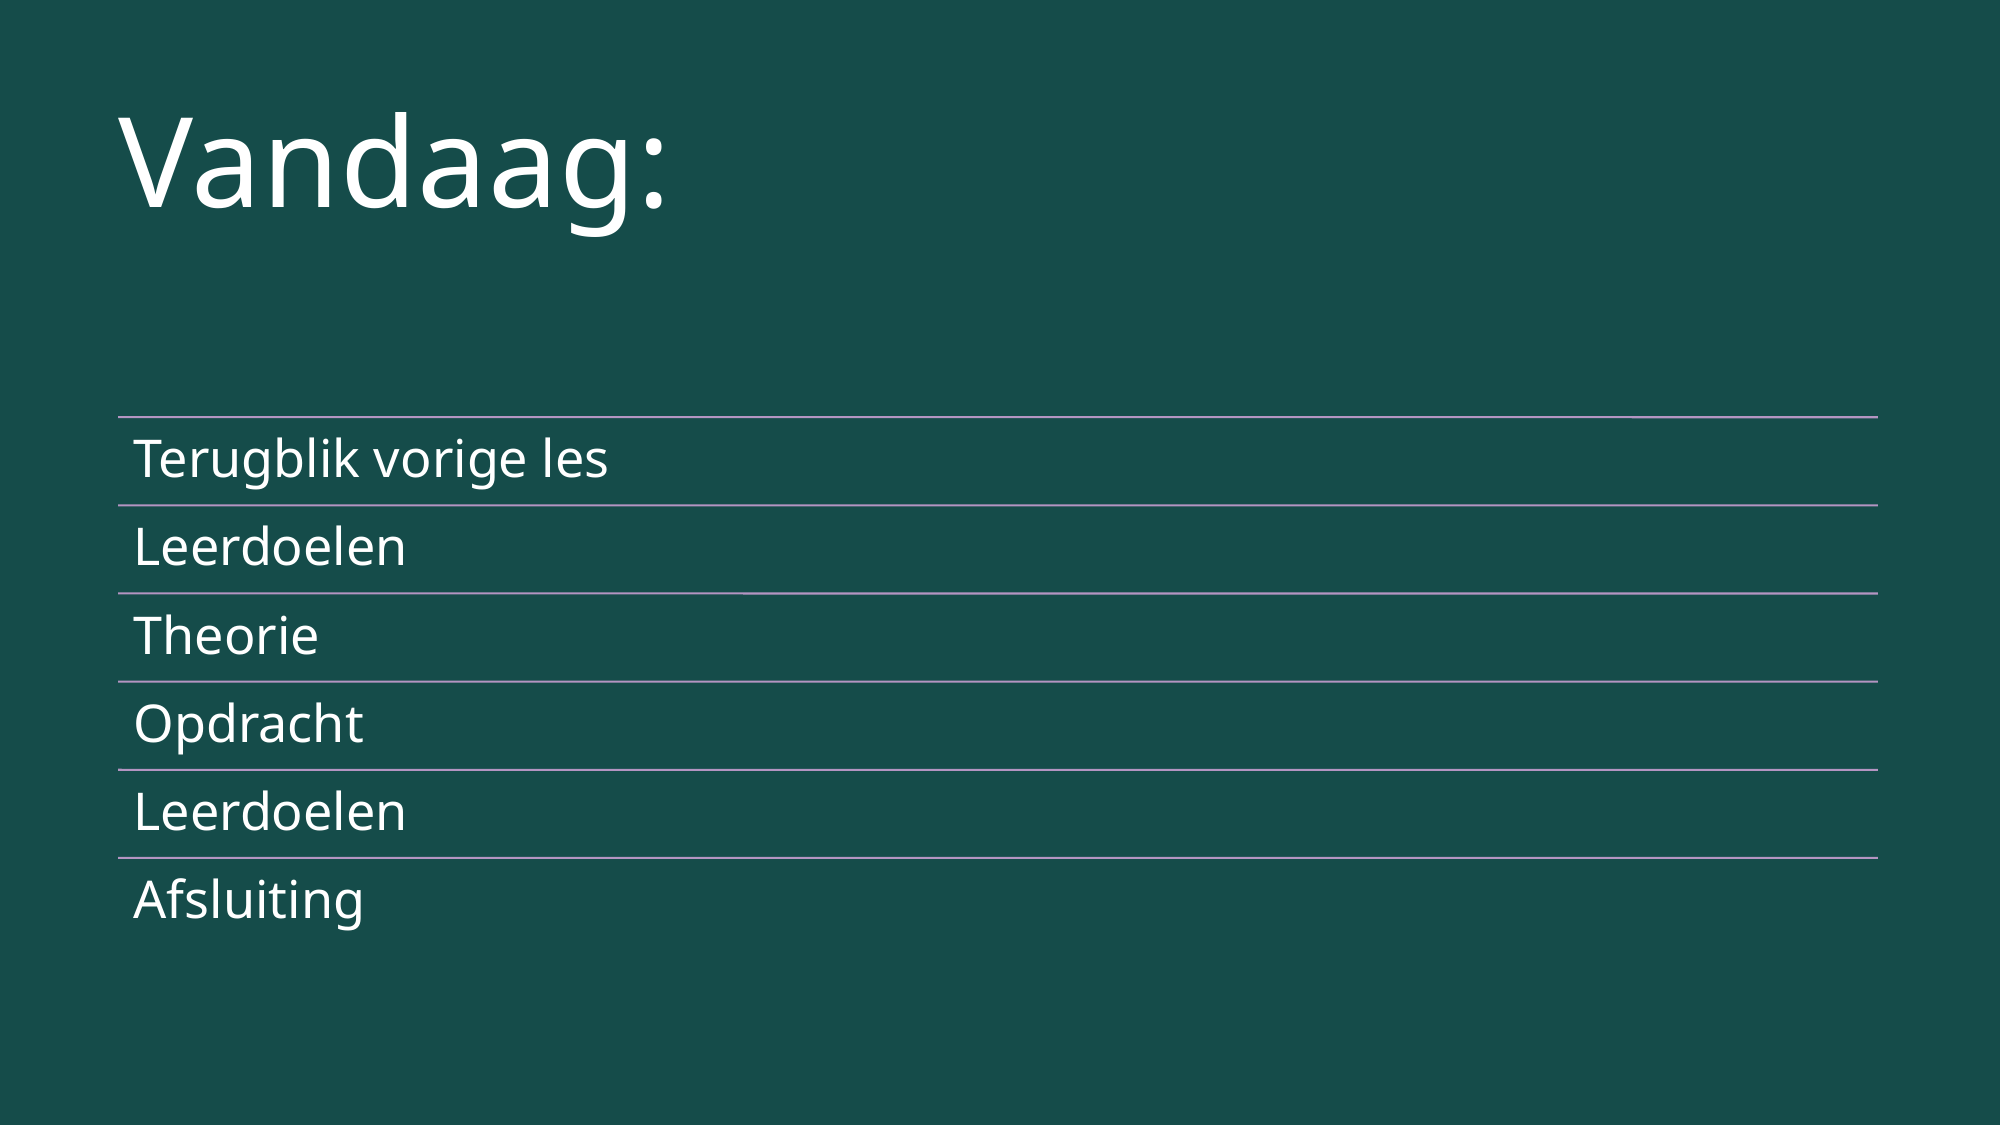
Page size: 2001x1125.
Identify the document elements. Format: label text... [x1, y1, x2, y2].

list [118, 416, 1878, 947]
title Vandaag: [118, 101, 1878, 344]
